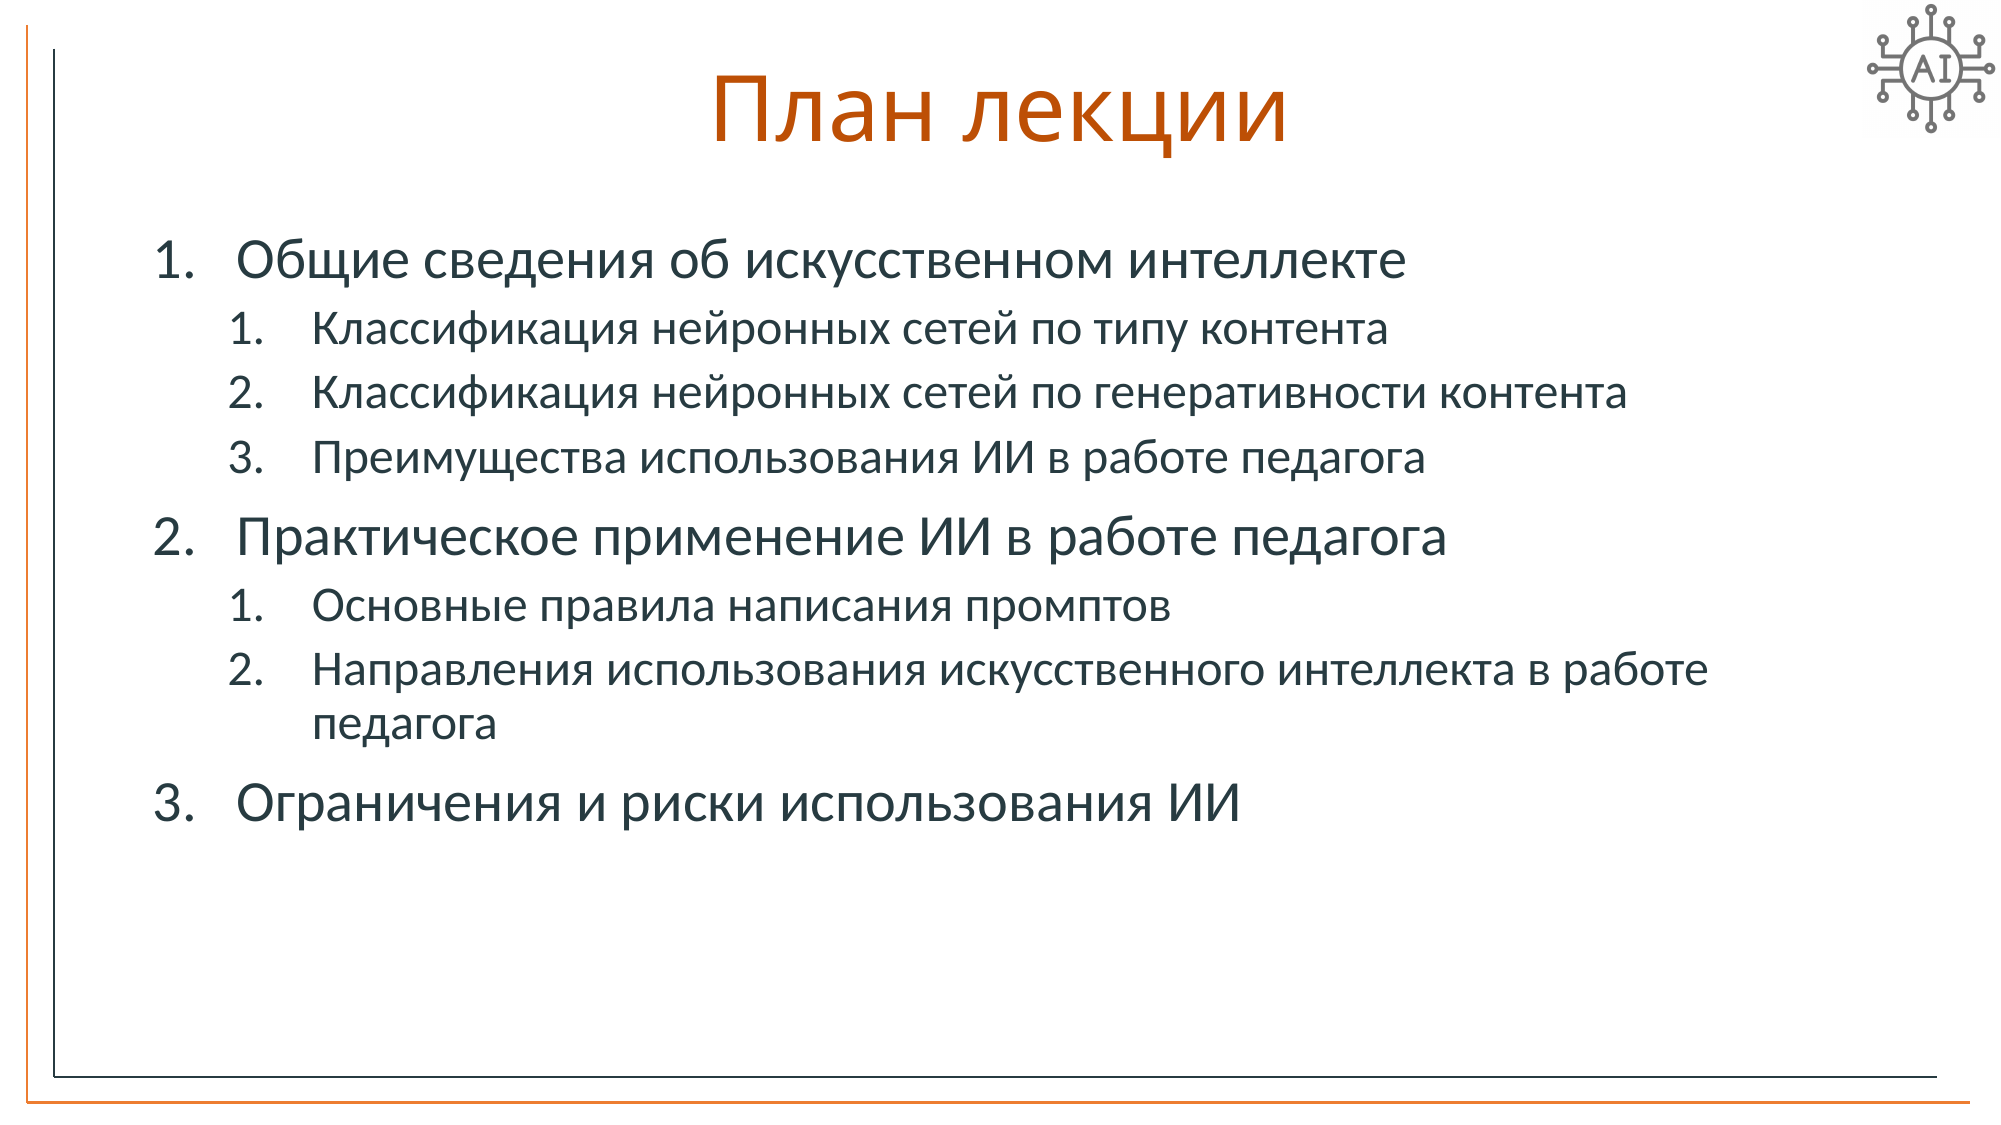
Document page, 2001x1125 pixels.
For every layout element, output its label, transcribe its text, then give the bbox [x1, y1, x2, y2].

picture [1862, 0, 2000, 138]
title План лекции [137, 3, 1863, 220]
list Общие сведения об искусственном интеллекте Классификация нейронных сетей по типу контента Классификация нейронных сетей по генеративности контента Преимущества использования ИИ в работе педагога Практическое применение ИИ в работе педагога Основные правила написания промптов Направления использования искусственного интеллекта в работе педагога Ограничения и риски использования ИИ [137, 220, 1863, 1014]
